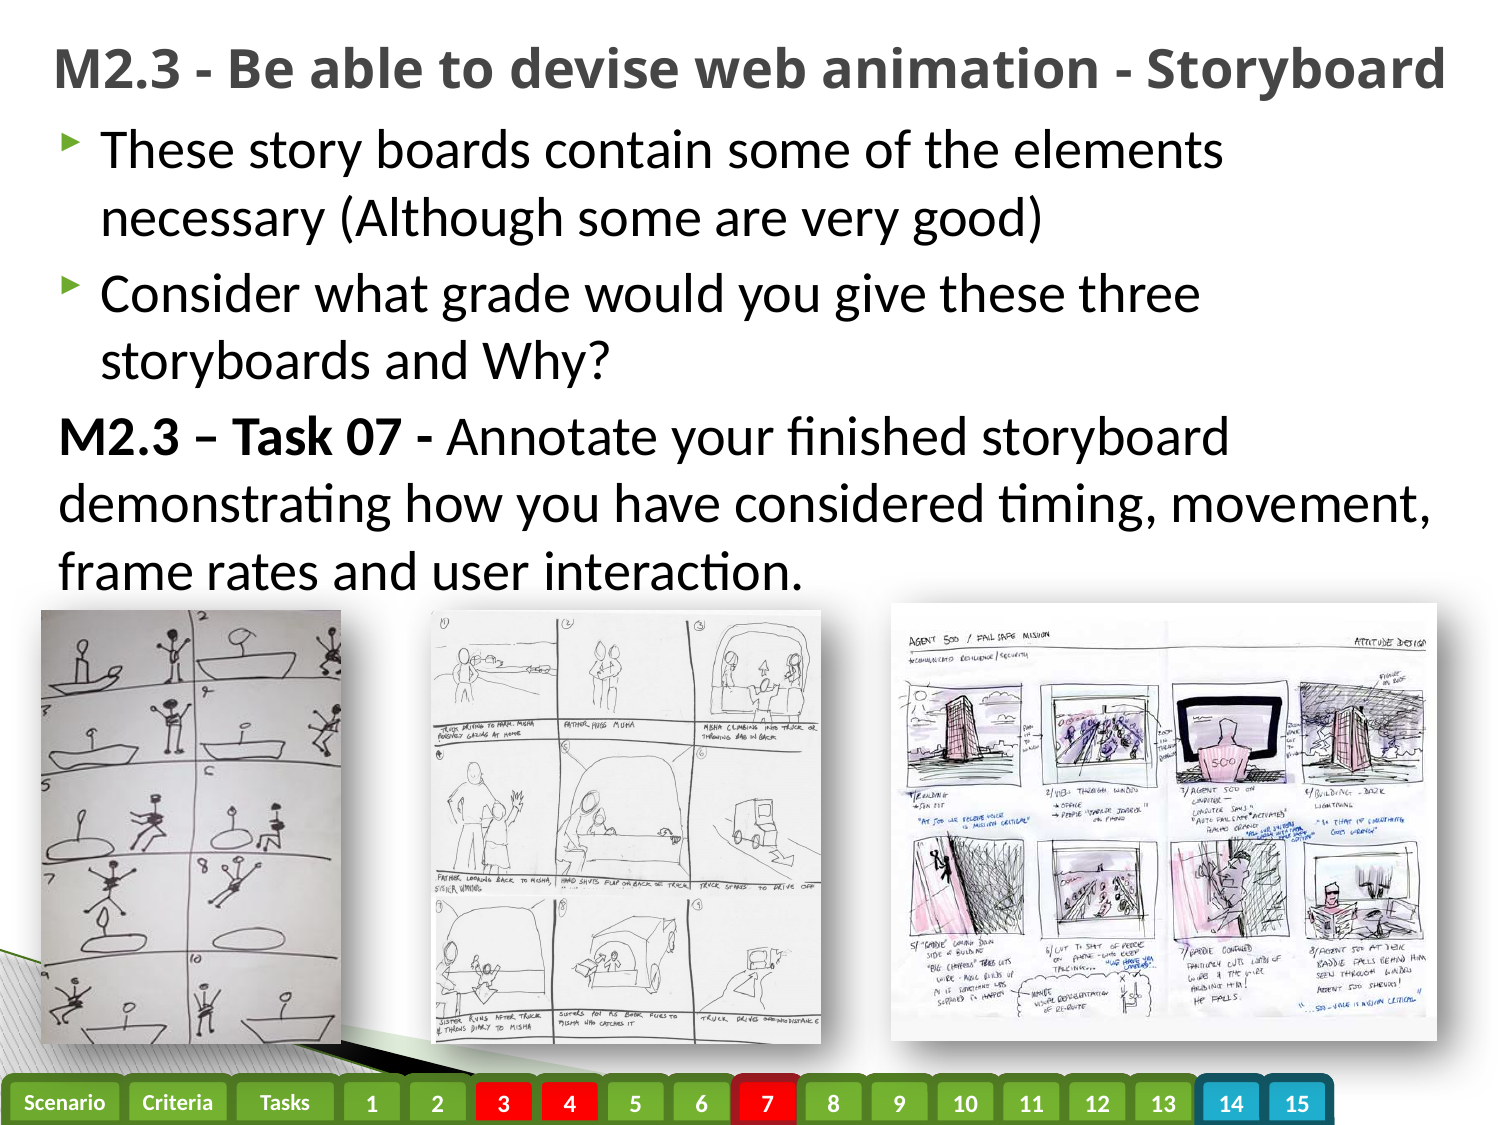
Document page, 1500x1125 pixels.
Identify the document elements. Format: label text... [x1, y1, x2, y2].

picture [891, 602, 1437, 1041]
list These story boards contain some of the elements necessary (Although some are very good) Consider what grade would you give these three storyboards and Why? M2.3 – Task 07 - Annotate your finished storyboard demonstrating how you have considered timing, movement, frame rates and user interaction. [41, 114, 1459, 611]
title M2.3 - Be able to devise web animation - Storyboard [37, 19, 1471, 114]
picture [430, 609, 822, 1044]
picture [41, 609, 341, 1044]
